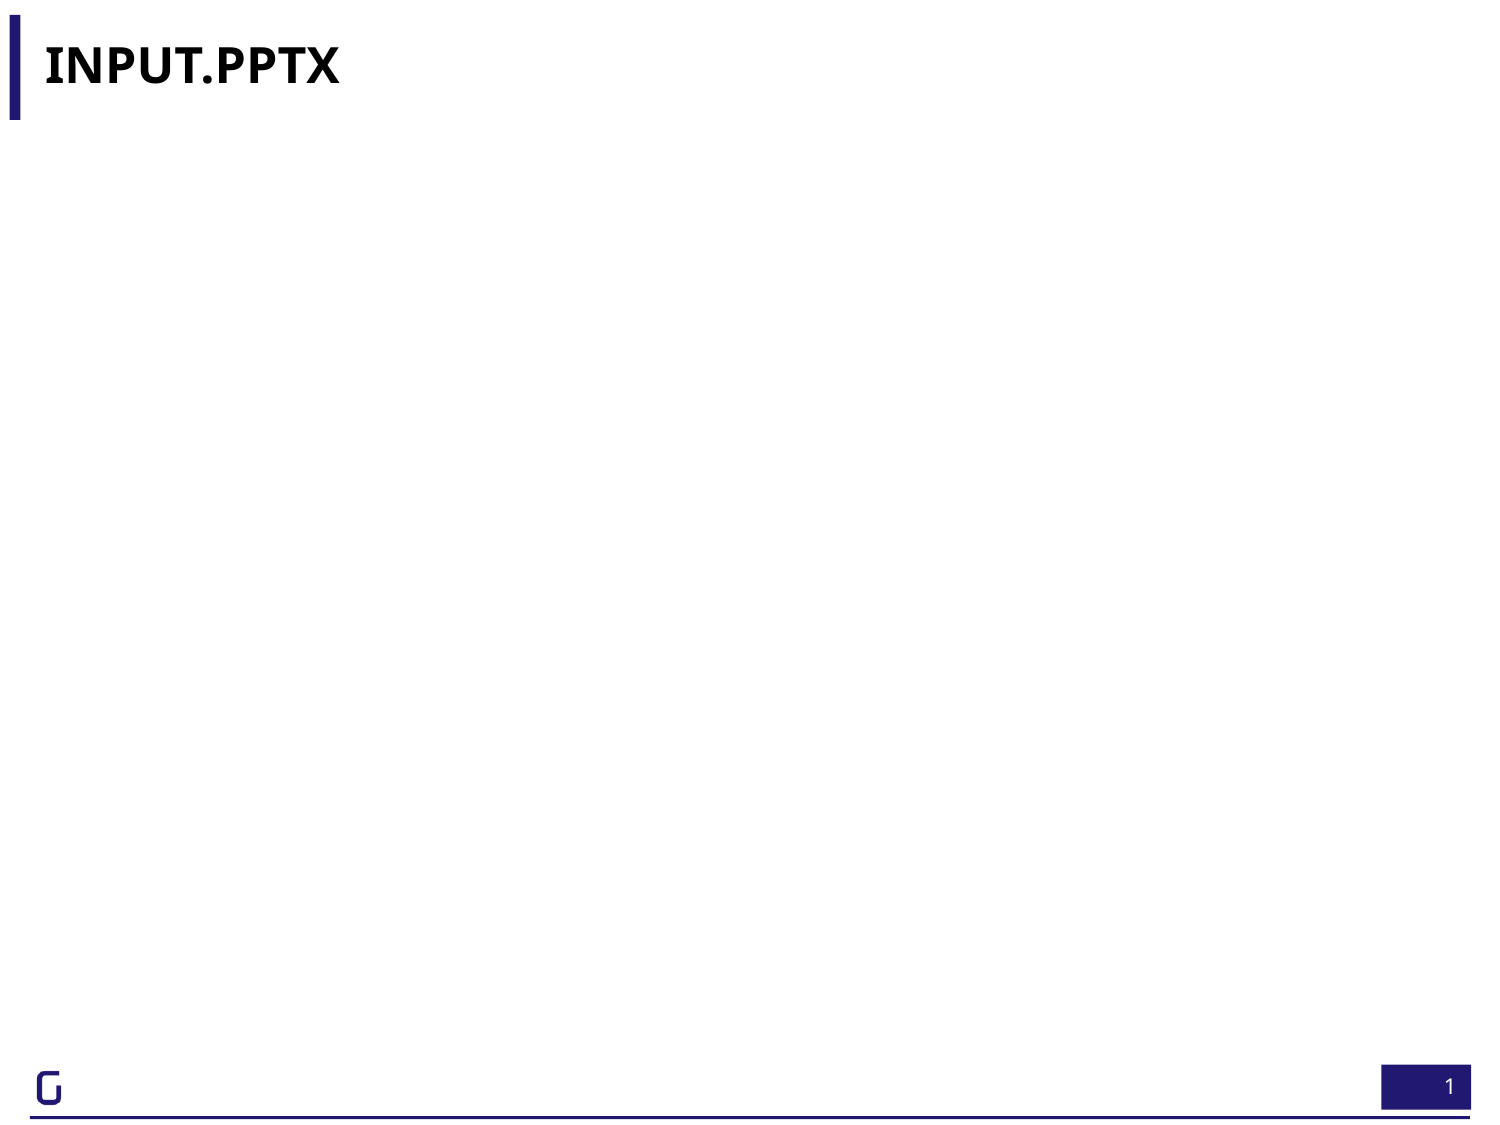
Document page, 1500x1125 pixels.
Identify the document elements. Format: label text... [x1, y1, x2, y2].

picture [30, 1064, 67, 1110]
title Input.pptx [30, 15, 1470, 120]
